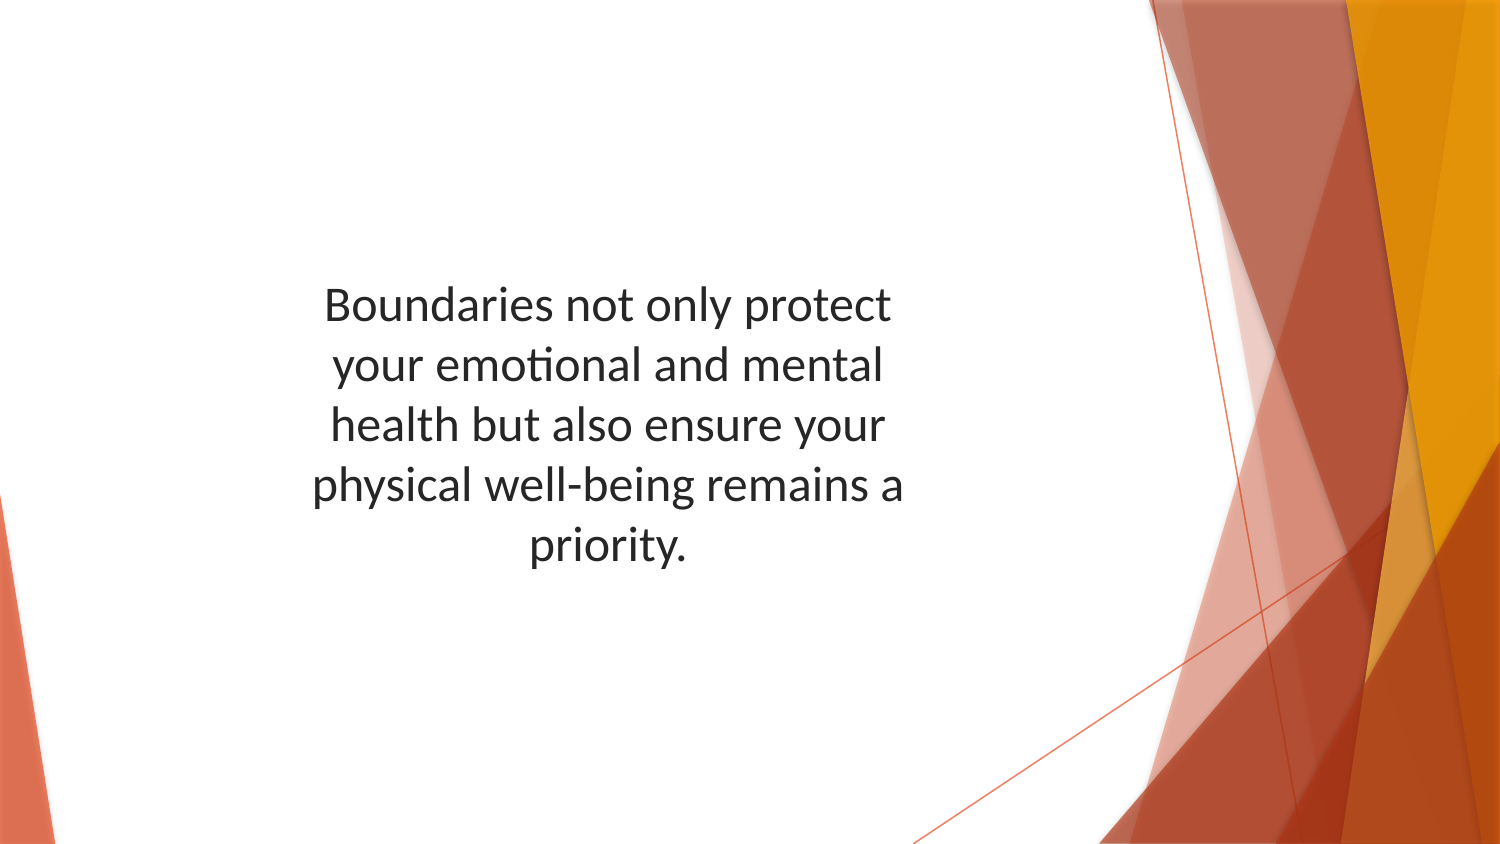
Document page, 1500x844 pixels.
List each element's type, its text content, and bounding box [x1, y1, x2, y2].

list Boundaries not only protect your emotional and mental health but also ensure your physical well-being remains a priority. [265, 114, 951, 729]
